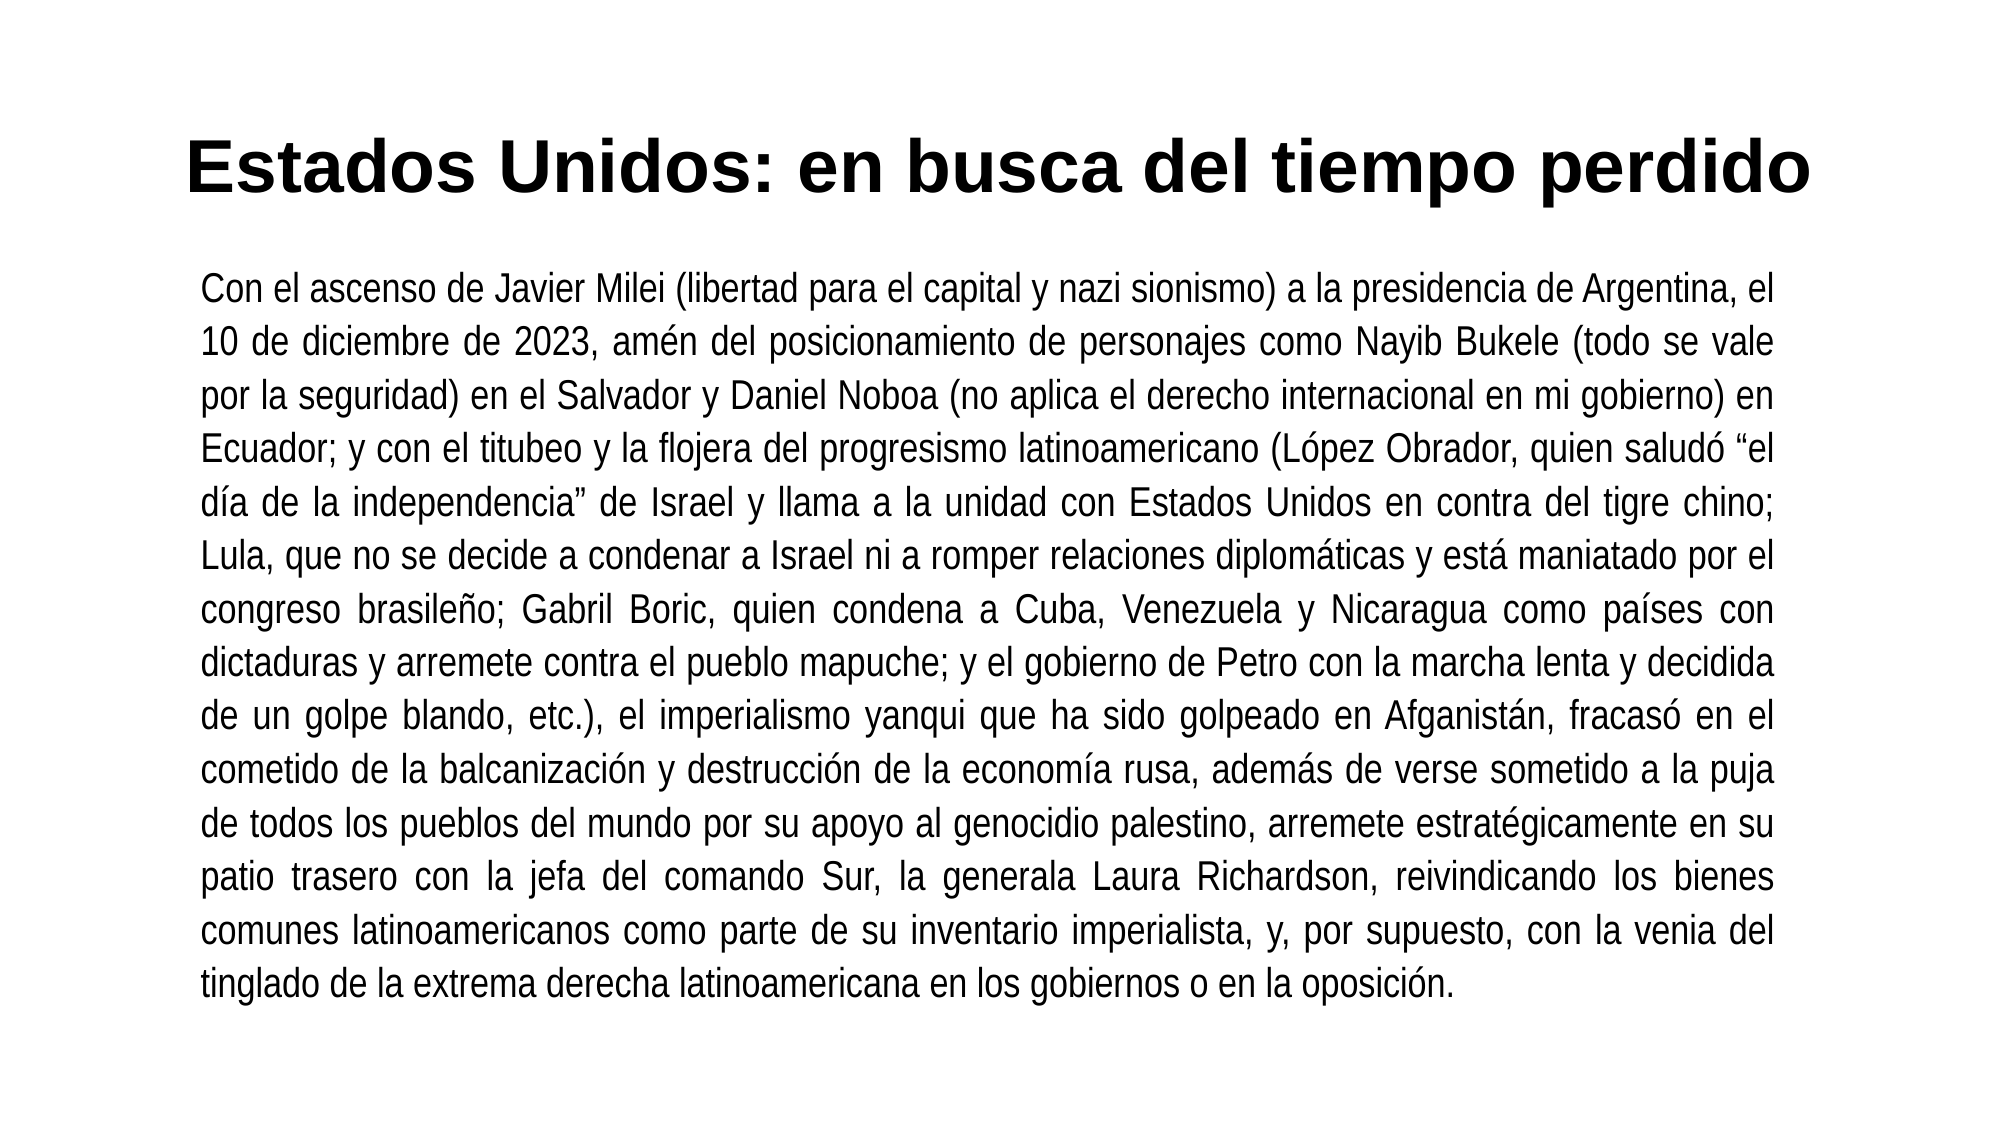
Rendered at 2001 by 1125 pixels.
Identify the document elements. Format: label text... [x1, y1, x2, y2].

title Estados Unidos: en busca del tiempo perdido [137, 59, 1863, 278]
text_box Con el ascenso de Javier Milei (libertad para el capital y nazi sionismo) a la presidencia de Argentina, el 10 de diciembre de 2023, amén del posicionamiento de personajes como Nayib Bukele (todo se vale por la seguridad) en el Salvador y Daniel Noboa (no aplica el derecho internacional en mi gobierno) en Ecuador; y con el titubeo y la flojera del progresismo latinoamericano (López Obrador, quien saludó “el día de la independencia” de Israel y llama a la unidad con Estados Unidos en contra del tigre chino; Lula, que no se decide a condenar a Israel ni a romper relaciones diplomáticas y está maniatado por el congreso brasileño; Gabril Boric, quien condena a Cuba, Venezuela y Nicaragua como países con dictaduras y arremete contra el pueblo mapuche; y el gobierno de Petro con la marcha lenta y decidida de un golpe blando, etc.), el imperialismo yanqui que ha sido golpeado en Afganistán, fracasó en el cometido de la balcanización y destrucción de la economía rusa, además de verse sometido a la puja de todos los pueblos del mundo por su apoyo al genocidio palestino, arremete estratégicamente en su patio trasero con la jefa del comando Sur, la generala Laura Richardson, reivindicando los bienes comunes latinoamericanos como parte de su inventario imperialista, y, por supuesto, con la venia del tinglado de la extrema derecha latinoamericana en los gobiernos o en la oposición. [185, 249, 1790, 1014]
